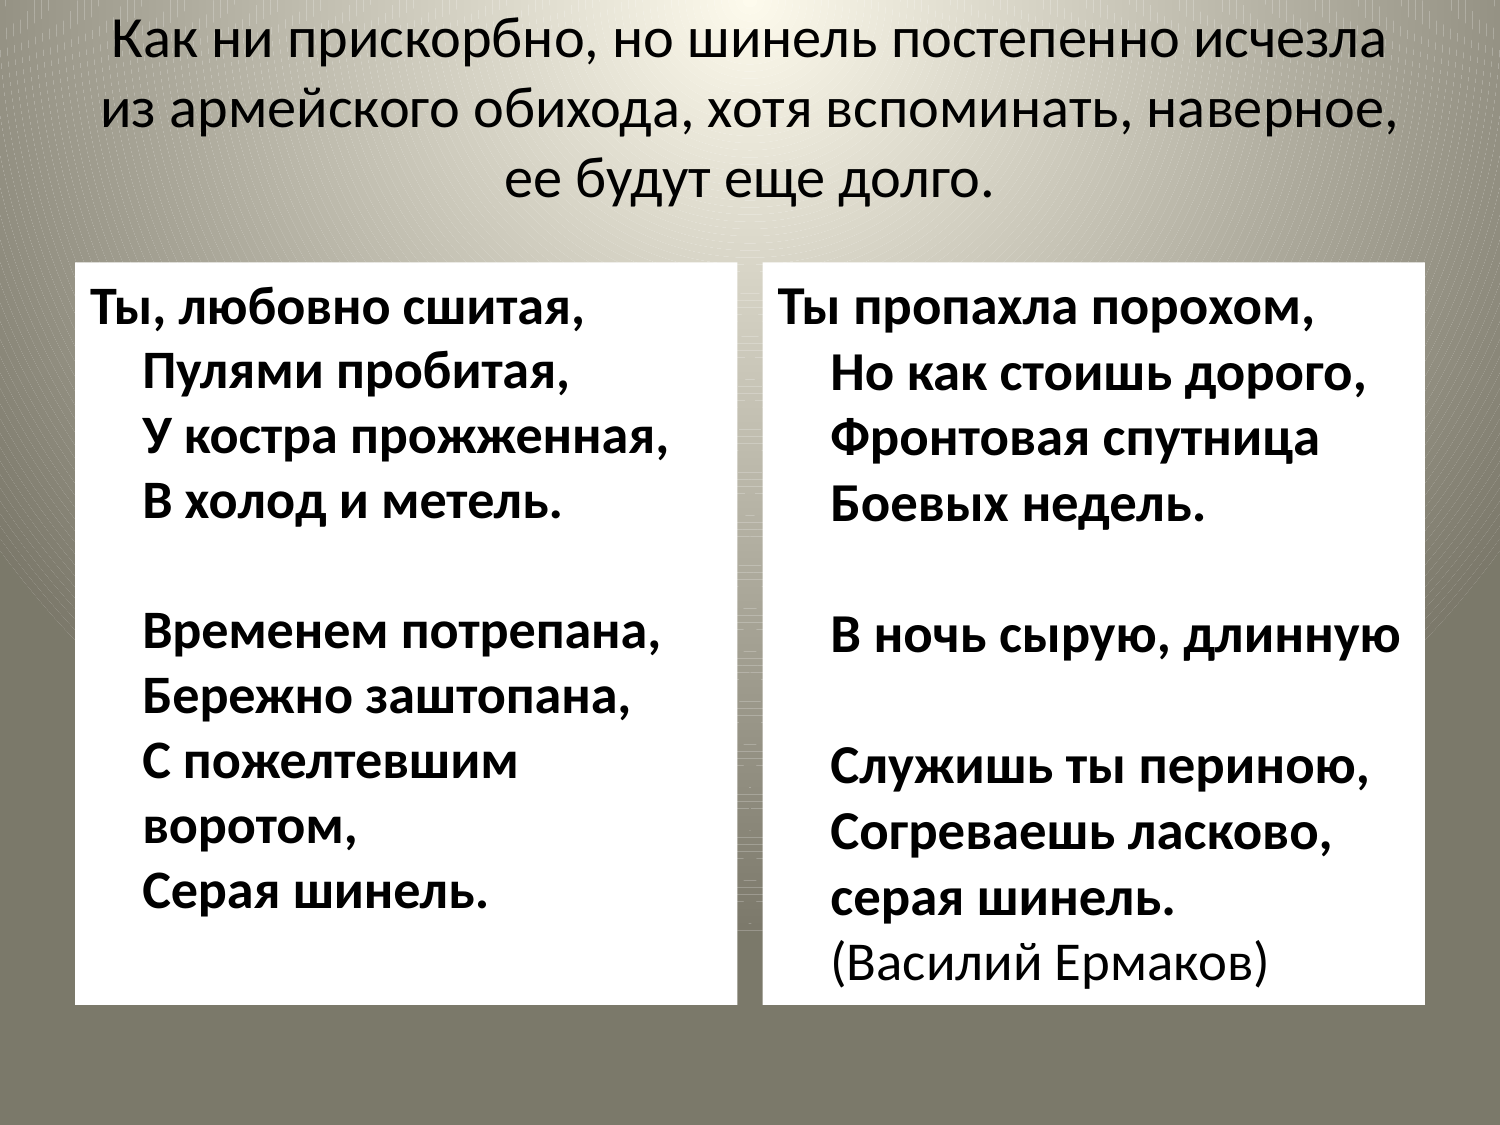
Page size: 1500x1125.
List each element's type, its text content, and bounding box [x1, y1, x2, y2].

list Ты, любовно сшитая, Пулями пробитая, У костра прожженная, В холод и метель. Временем потрепана, Бережно заштопана, С пожелтевшим воротом, Серая шинель. [75, 262, 738, 1005]
list Ты пропахла порохом, Но как стоишь дорого, Фронтовая спутница Боевых недель. В ночь сырую, длинную Служишь ты периною, Согреваешь ласково, серая шинель. (Василий Ермаков) [762, 262, 1425, 1005]
title Как ни прискорбно, но шинель постепенно исчезла из армейского обихода, хотя вспоминать, наверное, ее будут еще долго. [75, 45, 1425, 233]
